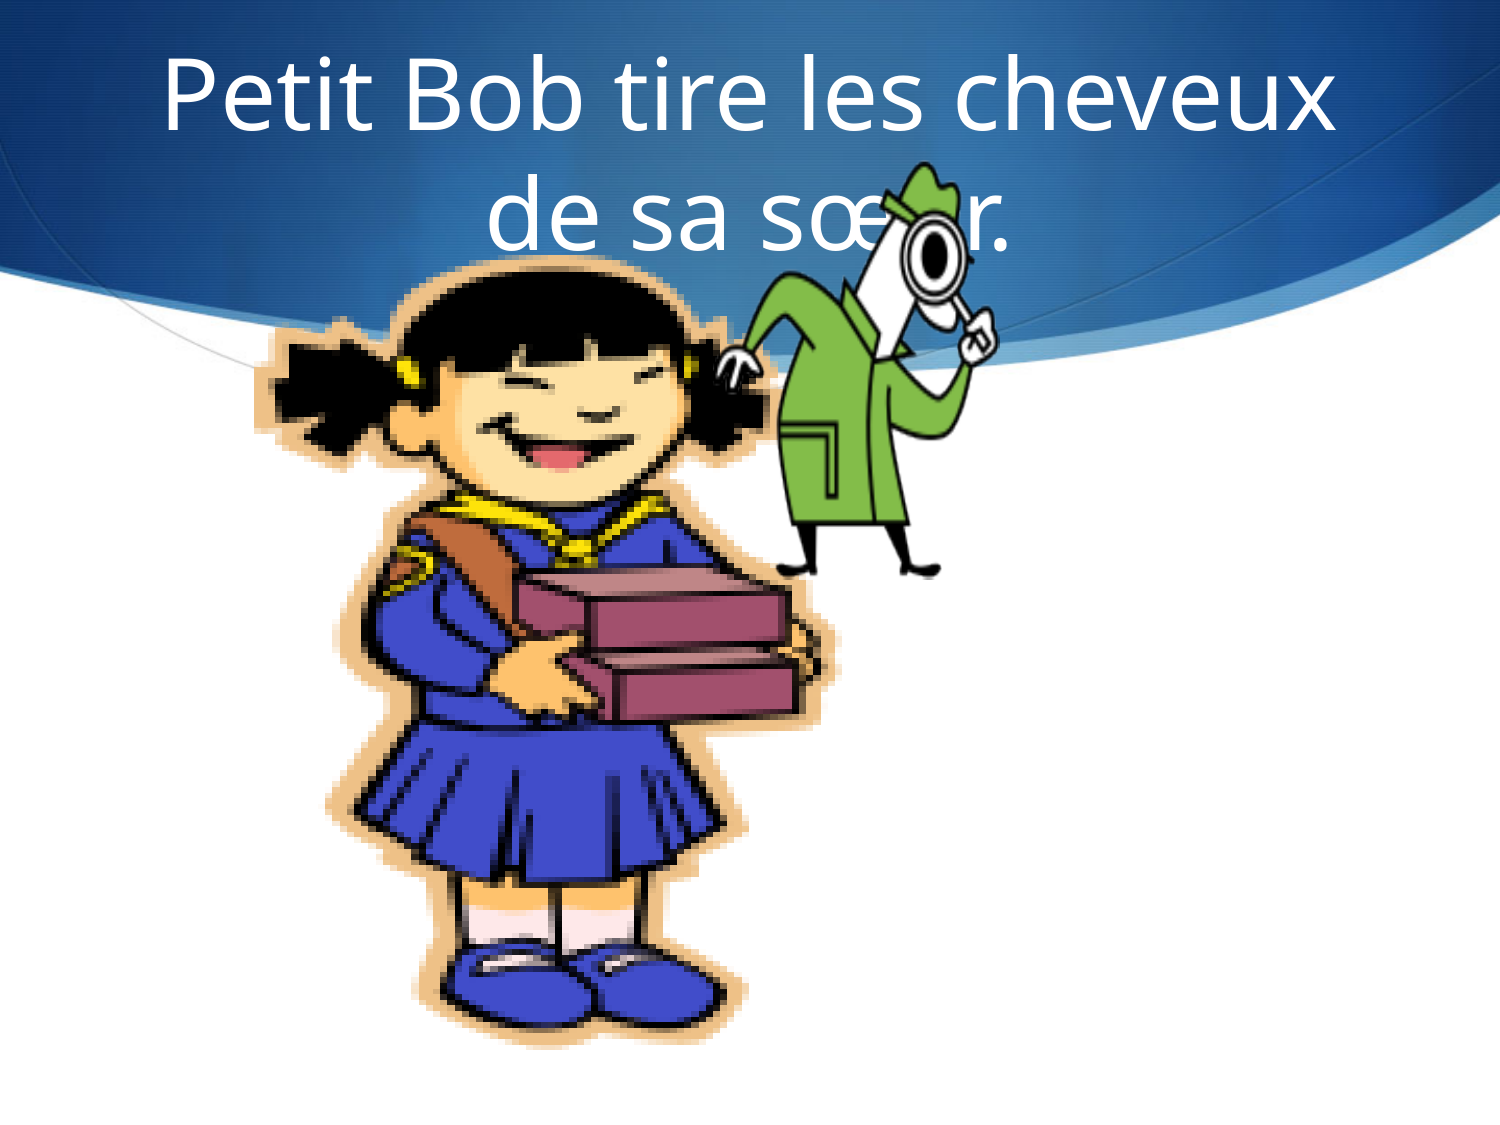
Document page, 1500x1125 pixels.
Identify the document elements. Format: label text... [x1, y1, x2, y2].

title Petit Bob tire les cheveux de sa sœur. [75, 56, 1425, 245]
picture [0, 0, 1500, 1125]
